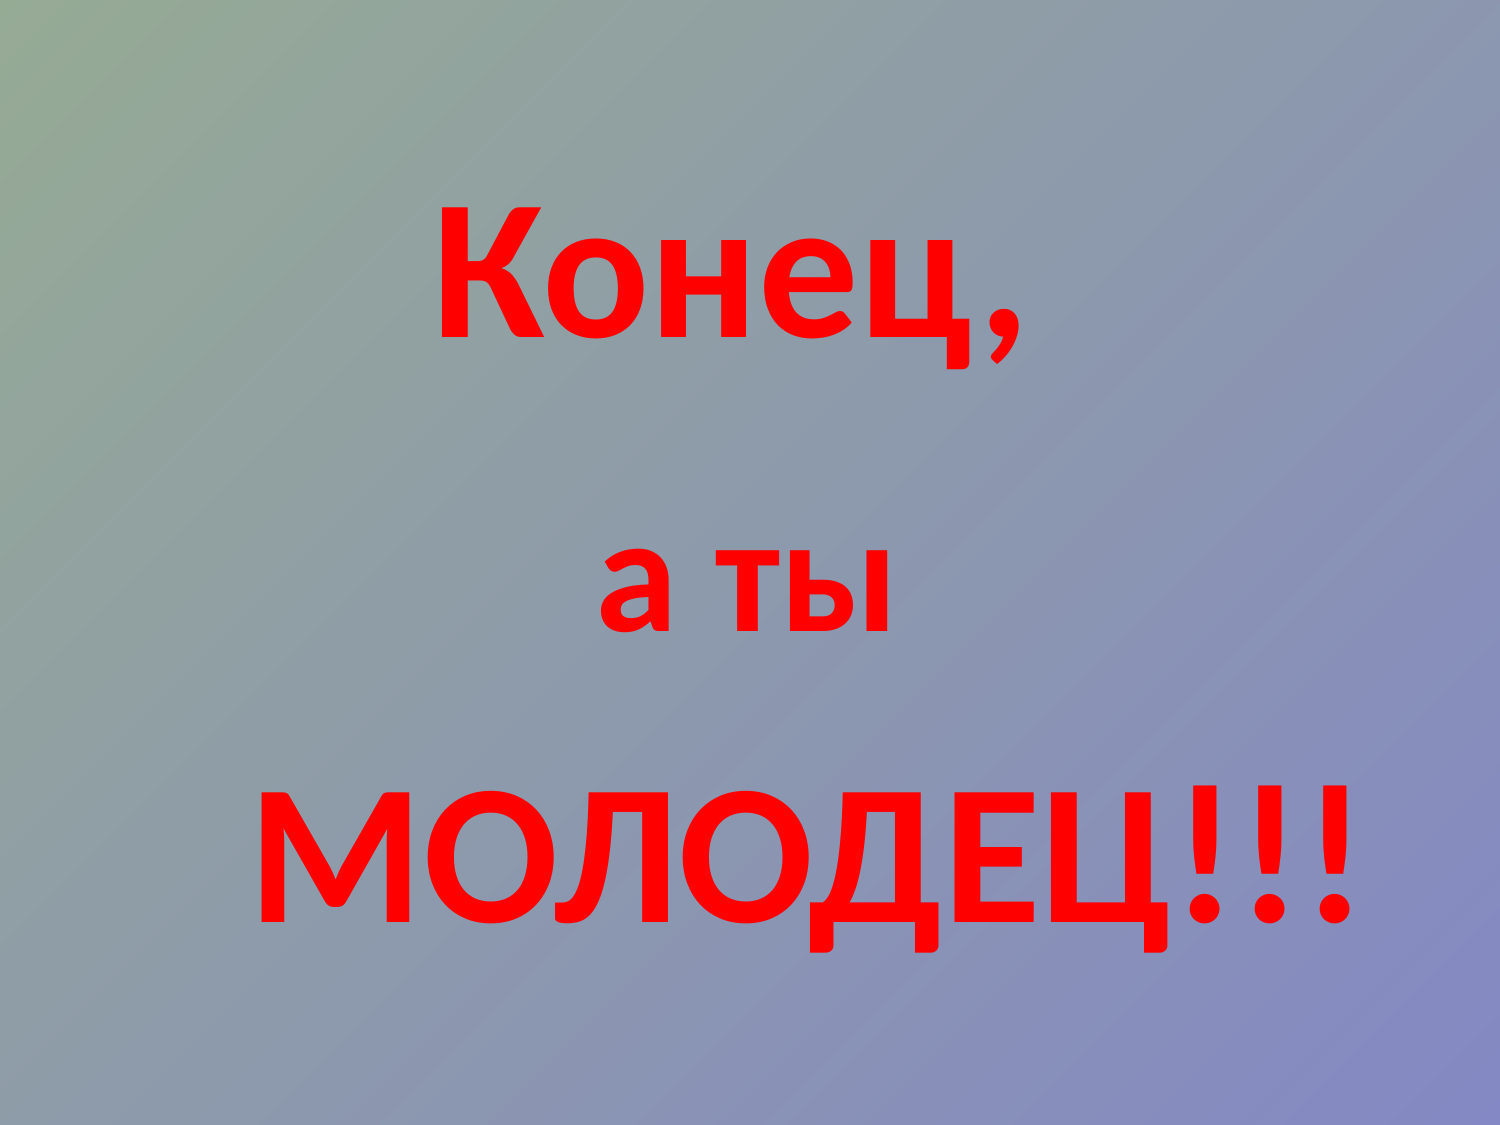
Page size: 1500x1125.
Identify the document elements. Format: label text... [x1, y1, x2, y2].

title Конец, [93, 116, 1369, 399]
text_box МОЛОДЕЦ!!! [210, 714, 1407, 1003]
subtitle а ты [222, 456, 1273, 714]
